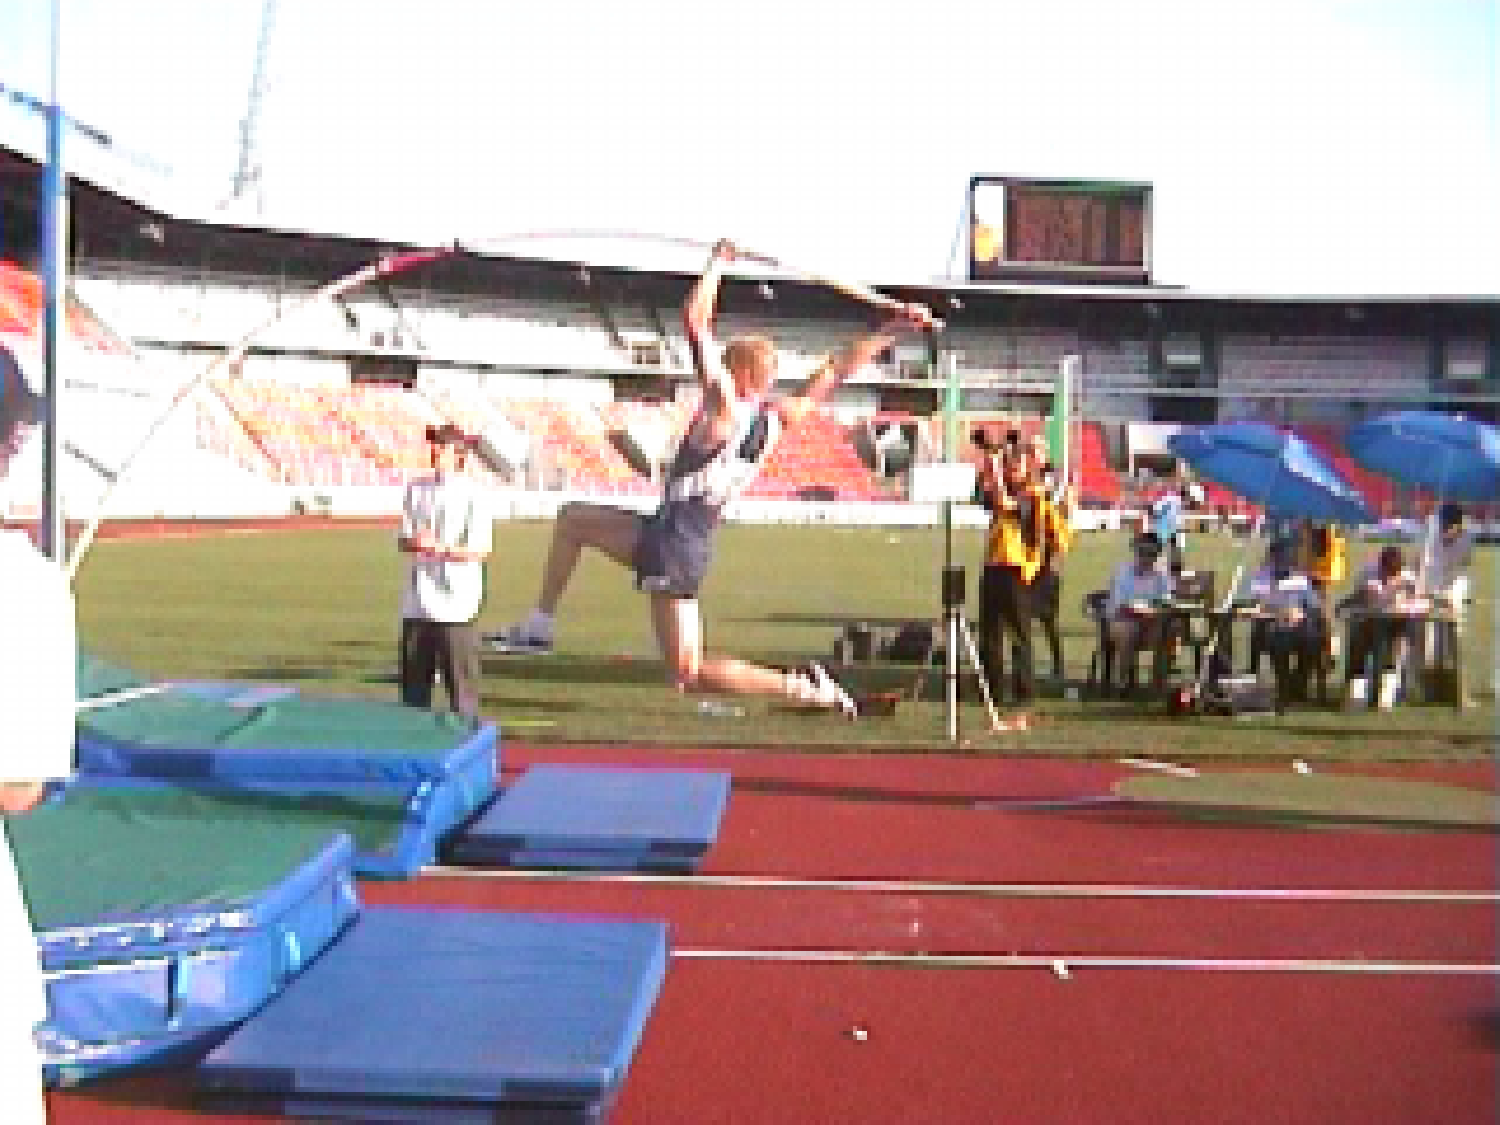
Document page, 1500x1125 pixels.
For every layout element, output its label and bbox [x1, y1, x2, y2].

list [0, 0, 1500, 1125]
